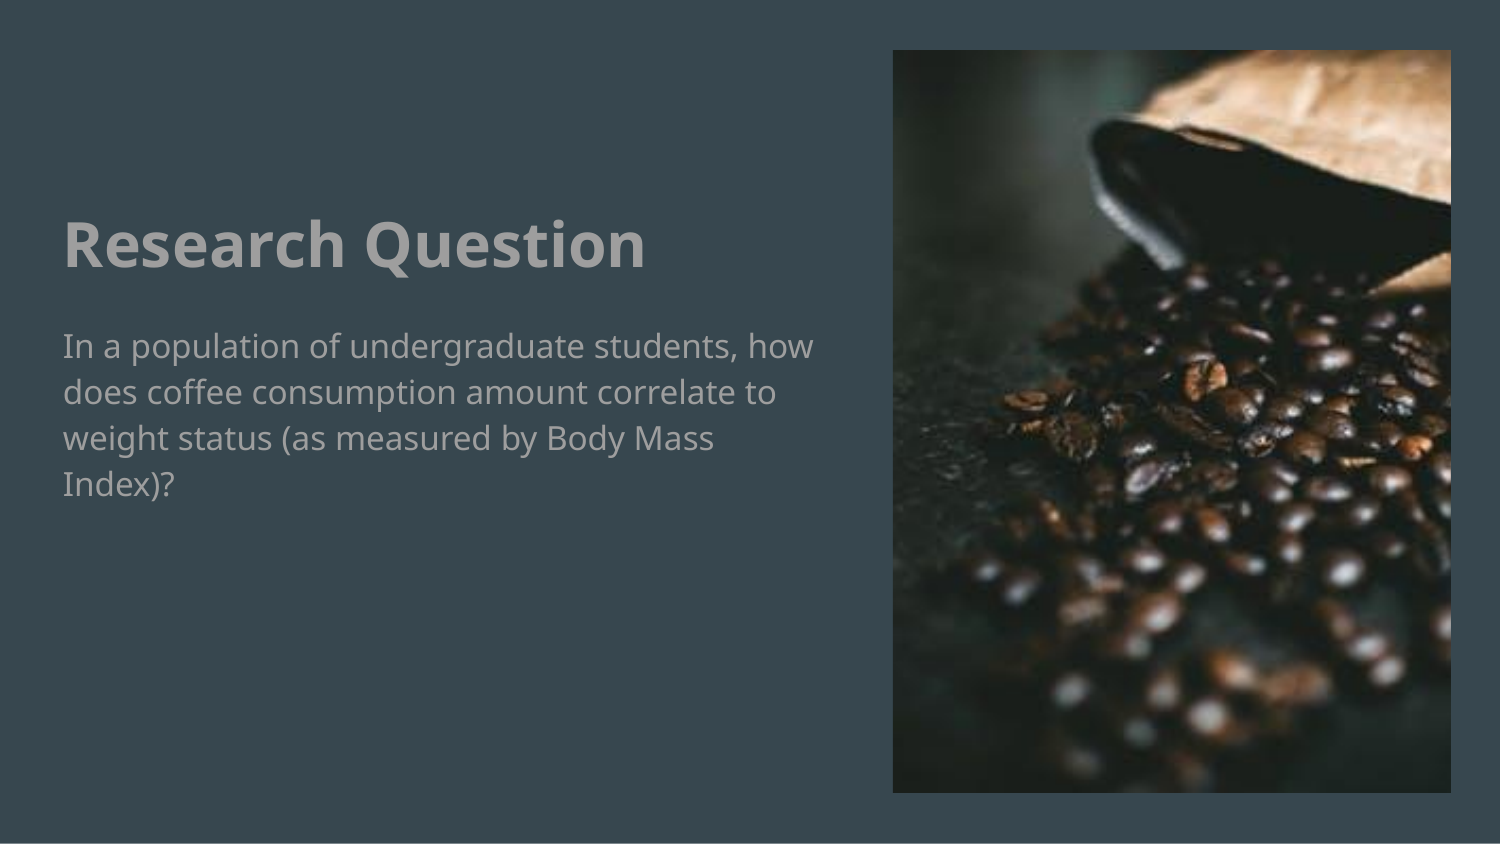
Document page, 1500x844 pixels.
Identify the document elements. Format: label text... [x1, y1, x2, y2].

list In a population of undergraduate students, how does coffee consumption amount correlate to weight status (as measured by Body Mass Index)? [47, 304, 838, 727]
title Research Question [47, 66, 838, 295]
picture [892, 50, 1452, 793]
